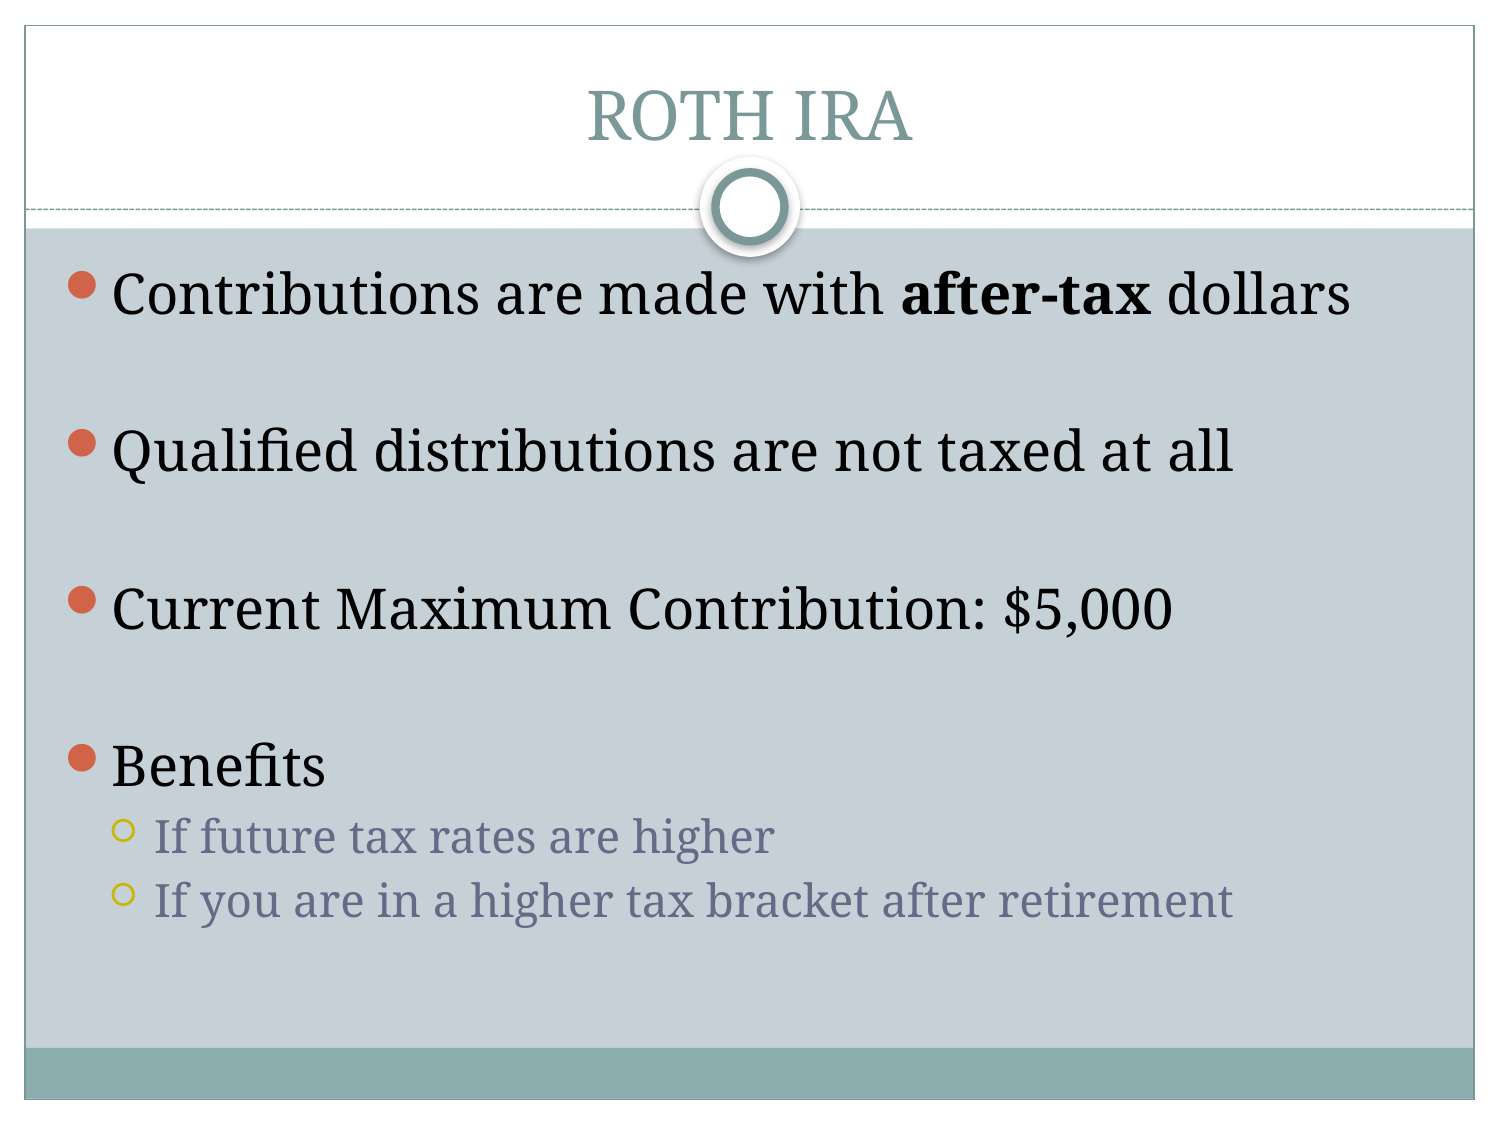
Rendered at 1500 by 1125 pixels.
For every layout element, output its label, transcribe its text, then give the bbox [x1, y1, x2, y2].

list Contributions are made with after-tax dollars Qualified distributions are not taxed at all Current Maximum Contribution: $5,000 Benefits If future tax rates are higher If you are in a higher tax bracket after retirement [49, 250, 1445, 1001]
title ROTH IRA [49, 37, 1450, 162]
